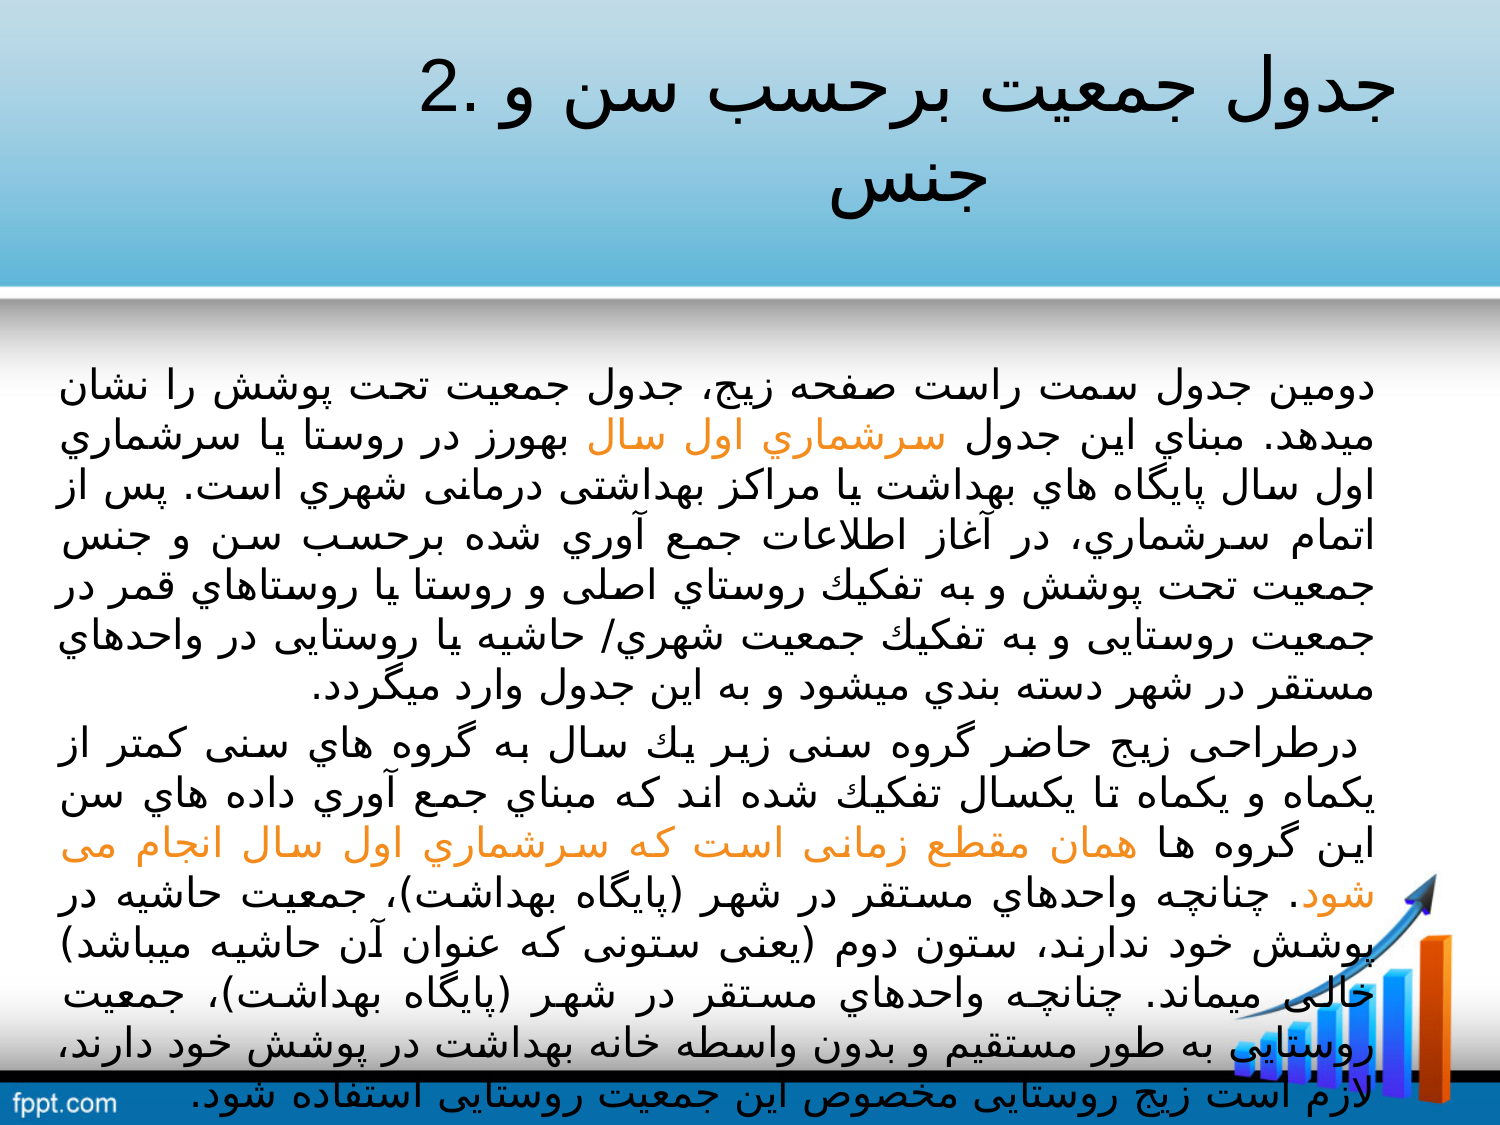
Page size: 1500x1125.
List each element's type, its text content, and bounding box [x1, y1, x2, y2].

title 2. جدول جمعيت برحسب سن و جنس [360, 77, 1459, 266]
list دومين جدول سمت راست صفحه زیج، جدول جمعيت تحت پوشش را نشان میدهد. مبناي این جدول سرشماري اول سال بهورز در روستا یا سرشماري اول سال پایگاه هاي بهداشت یا مراكز بهداشتی درمانی شهري است. پس از اتمام سرشماري، در آغاز اطلاعات جمع آوري شده برحسب سن و جنس جمعيت تحت پوشش و به تفکيك روستاي اصلی و روستا یا روستاهاي قمر در جمعيت روستایی و به تفکيك جمعيت شهري/ حاشيه یا روستایی در واحدهاي مستقر در شهر دسته بندي میشود و به این جدول وارد میگردد. درطراحی زیج حاضر گروه سنی زیر یك سال به گروه هاي سنی كمتر از یکماه و یکماه تا یکسال تفکيك شده اند كه مبناي جمع آوري داده هاي سن این گروه ها همان مقطع زمانی است كه سرشماري اول سال انجام می شود. چنانچه واحدهاي مستقر در شهر (پایگاه بهداشت)، جمعيت حاشيه در پوشش خود ندارند، ستون دوم (یعنی ستونی كه عنوان آن حاشيه میباشد) خالی میماند. چنانچه واحدهاي مستقر در شهر (پایگاه بهداشت)، جمعيت روستایی به طور مستقيم و بدون واسطه خانه بهداشت در پوشش خود دارند، لازم است زیج روستایی مخصوص این جمعيت روستایی استفاده شود. [41, 350, 1392, 1093]
picture [0, 0, 1500, 1125]
